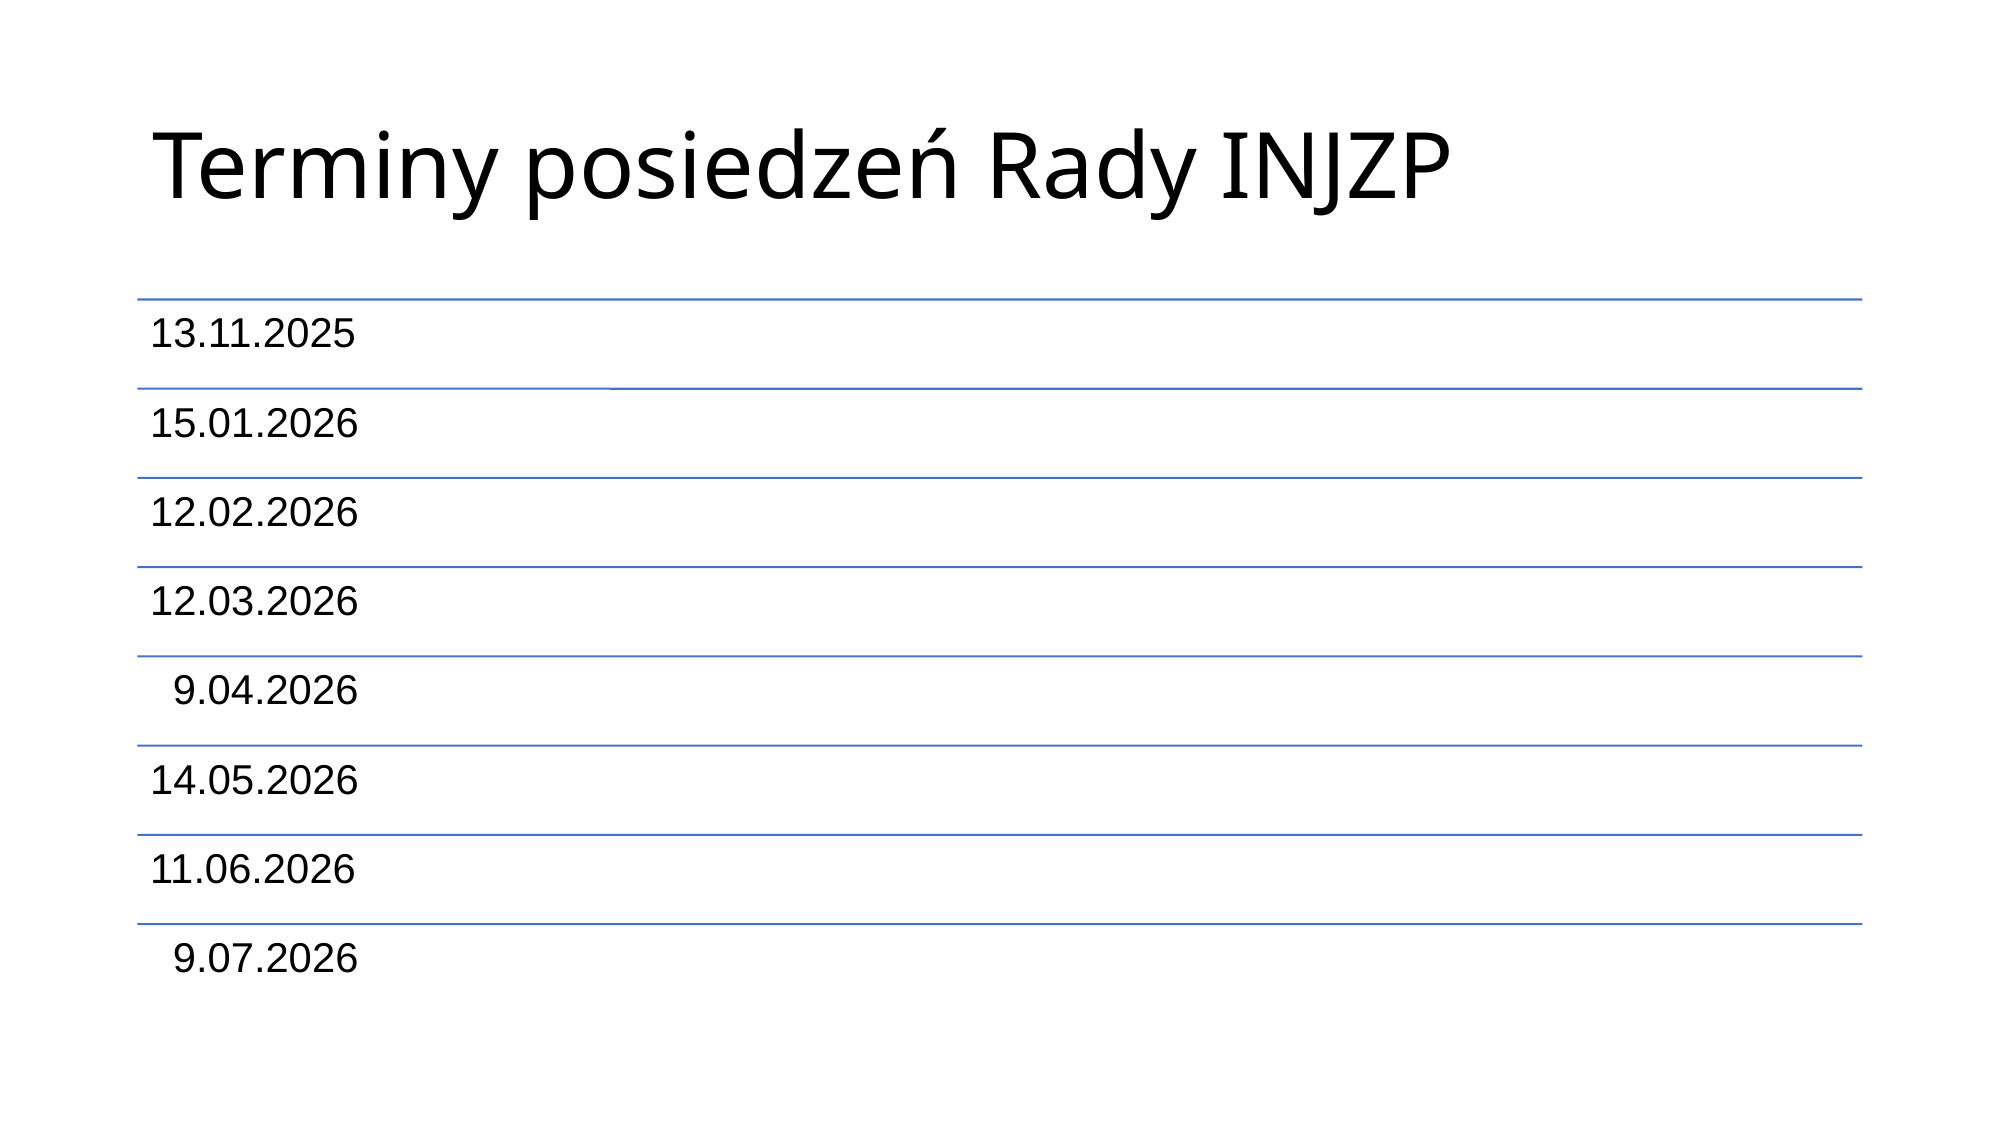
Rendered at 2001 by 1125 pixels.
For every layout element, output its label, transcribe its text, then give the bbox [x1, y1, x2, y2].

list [137, 299, 1863, 1014]
title Terminy posiedzeń Rady INJZP [137, 59, 1863, 278]
